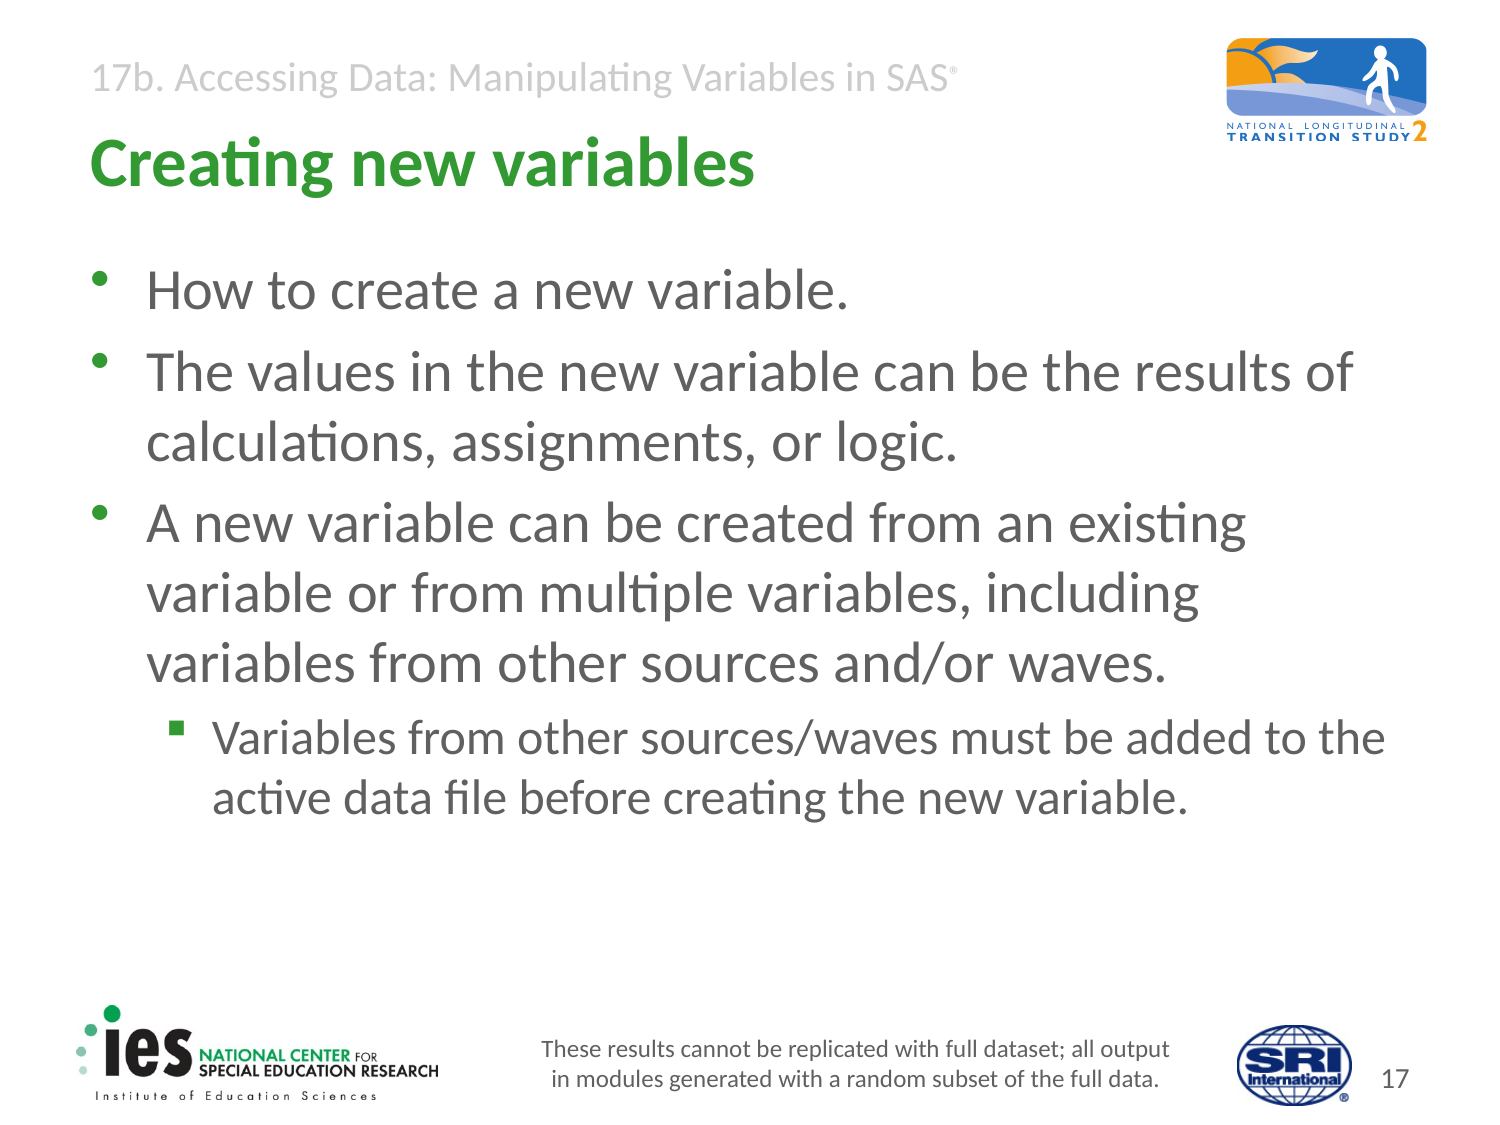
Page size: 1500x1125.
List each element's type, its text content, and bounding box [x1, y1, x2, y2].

picture [1237, 1025, 1352, 1106]
list How to create a new variable. The values in the new variable can be the results of calculations, assignments, or logic. A new variable can be created from an existing variable or from multiple variables, including variables from other sources and/or waves. Variables from other sources/waves must be added to the active data file before creating the new variable. [74, 243, 1426, 987]
picture [76, 1005, 438, 1100]
title Creating new variables [74, 90, 1426, 226]
footer These results cannot be replicated with full dataset; all output in modules generated with a random subset of the full data. [437, 1024, 1276, 1104]
slide_number 16 [1321, 1051, 1426, 1125]
